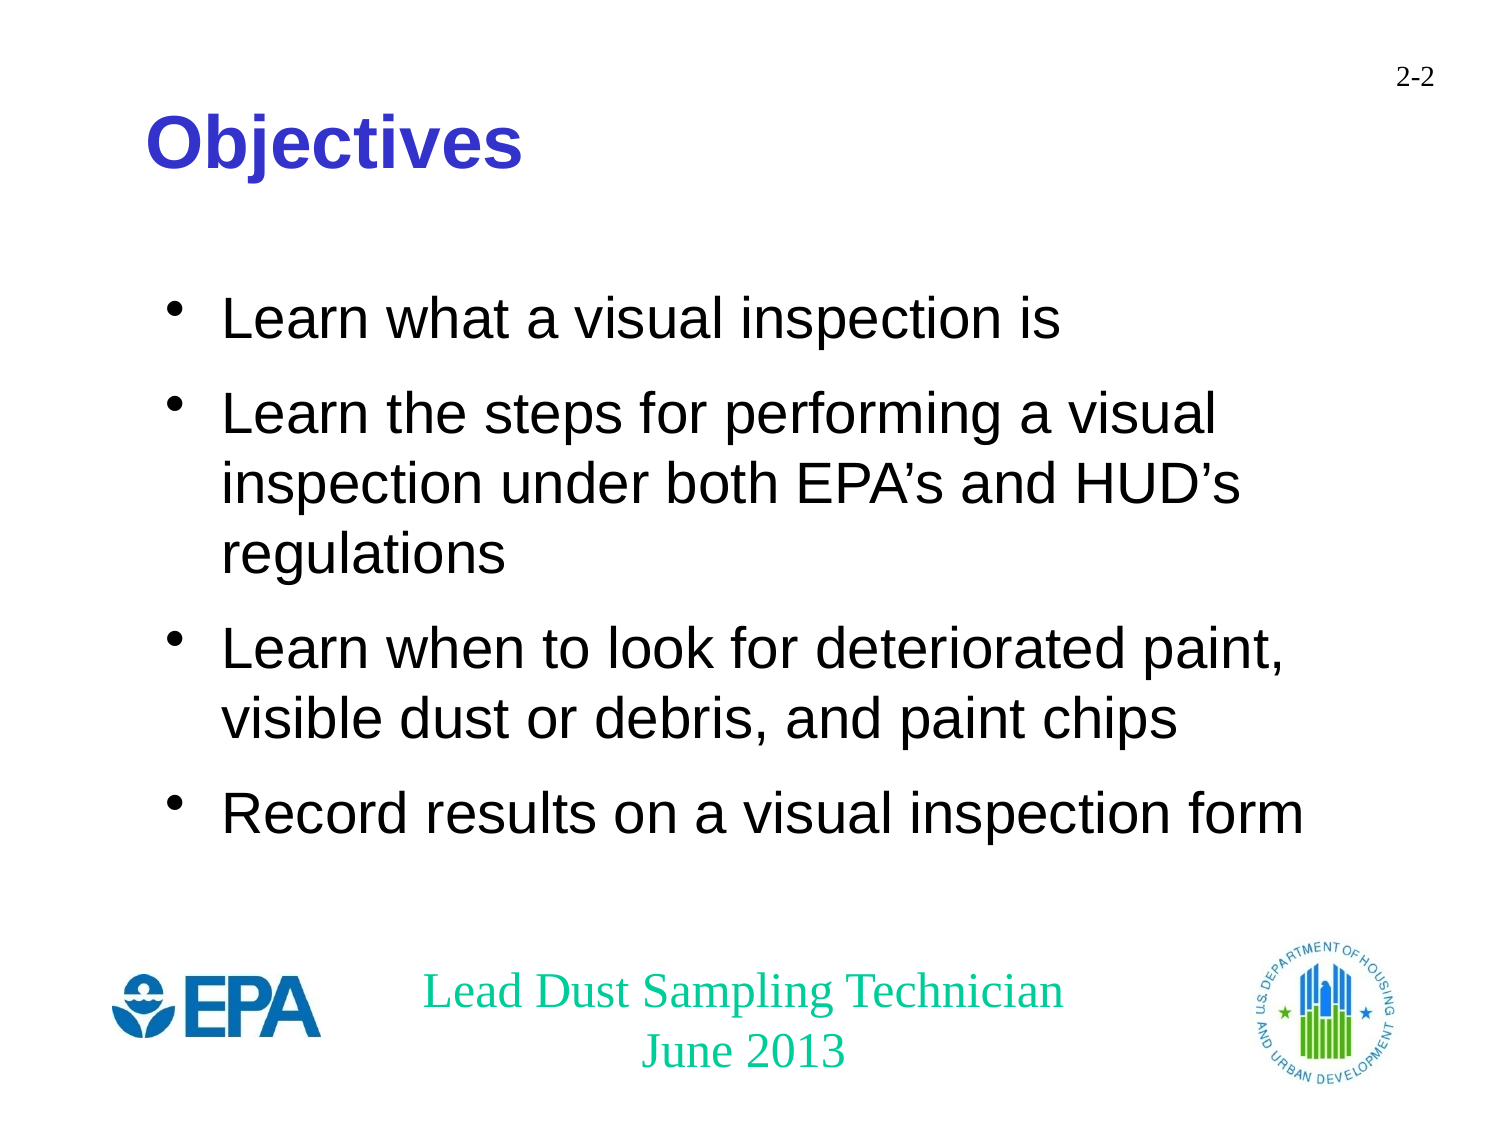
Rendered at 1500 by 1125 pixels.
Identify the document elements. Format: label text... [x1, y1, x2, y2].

list Learn what a visual inspection is Learn the steps for performing a visual inspection under both EPA’s and HUD’s regulations Learn when to look for deteriorated paint, visible dust or debris, and paint chips Record results on a visual inspection form [150, 272, 1341, 863]
text_box [804, 992, 836, 1068]
title Objectives [130, 44, 1281, 233]
picture [1250, 937, 1400, 1088]
picture [112, 974, 321, 1038]
